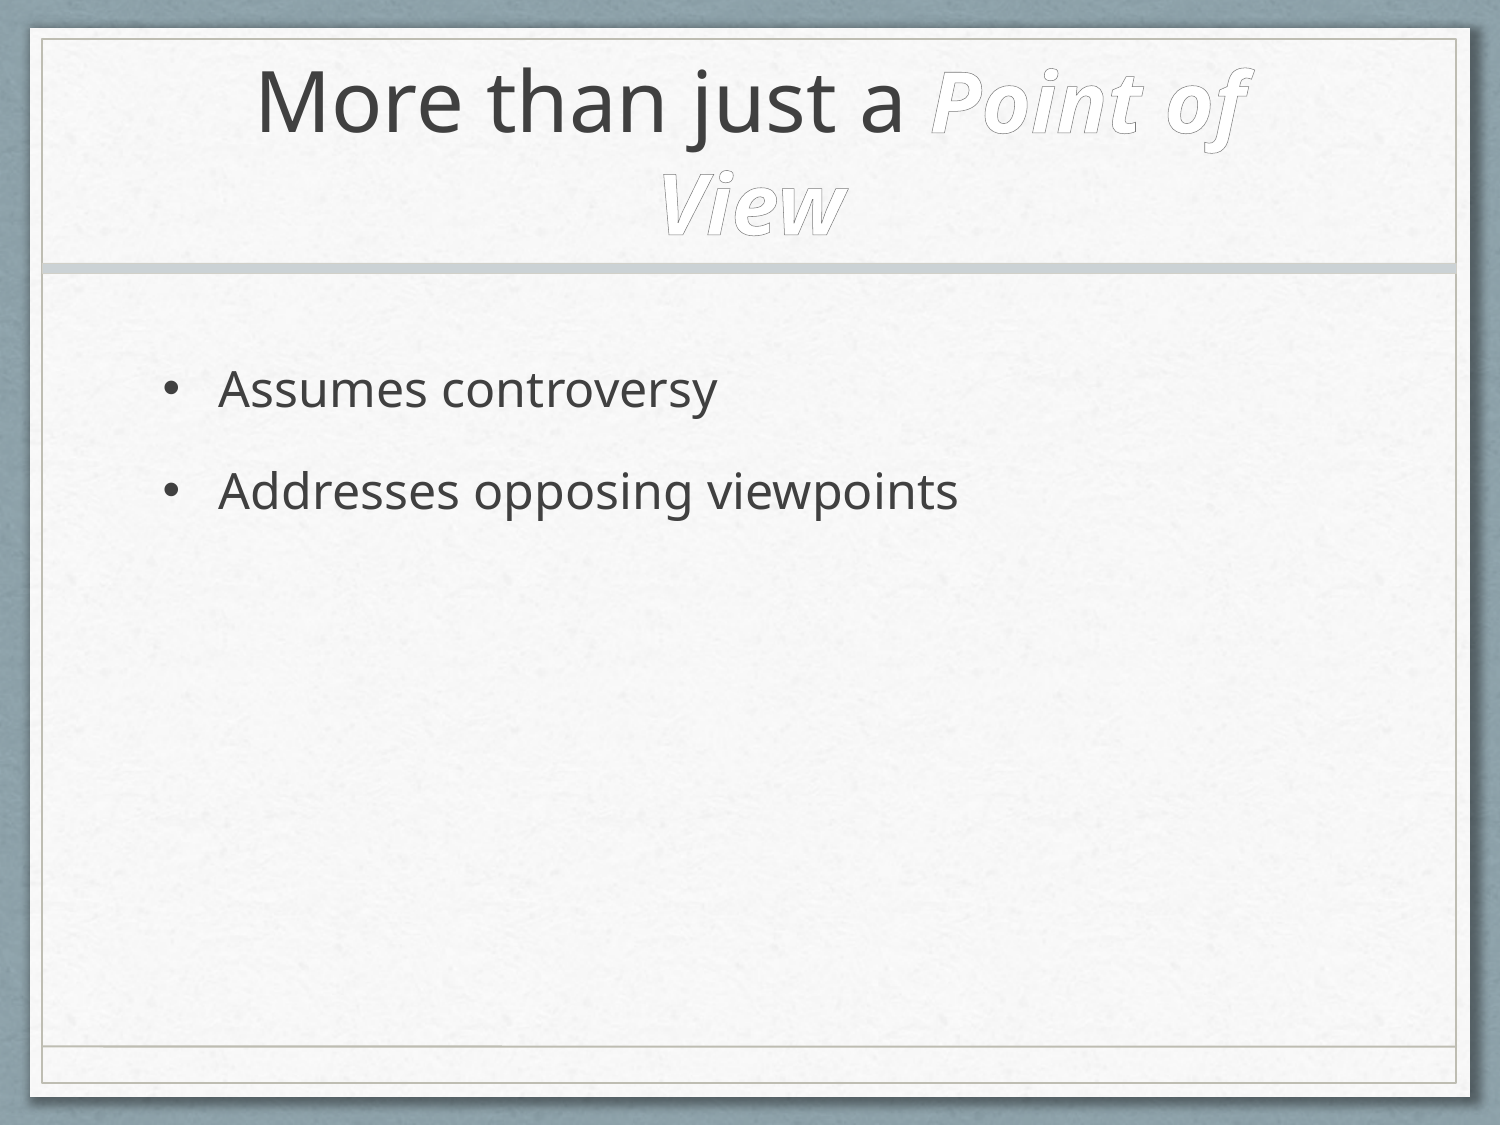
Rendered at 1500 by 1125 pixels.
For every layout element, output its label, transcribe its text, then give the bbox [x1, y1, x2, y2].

list Assumes controversy Addresses opposing viewpoints [147, 350, 1353, 995]
picture [30, 28, 1470, 1097]
title More than just a Point of View [147, 40, 1353, 260]
